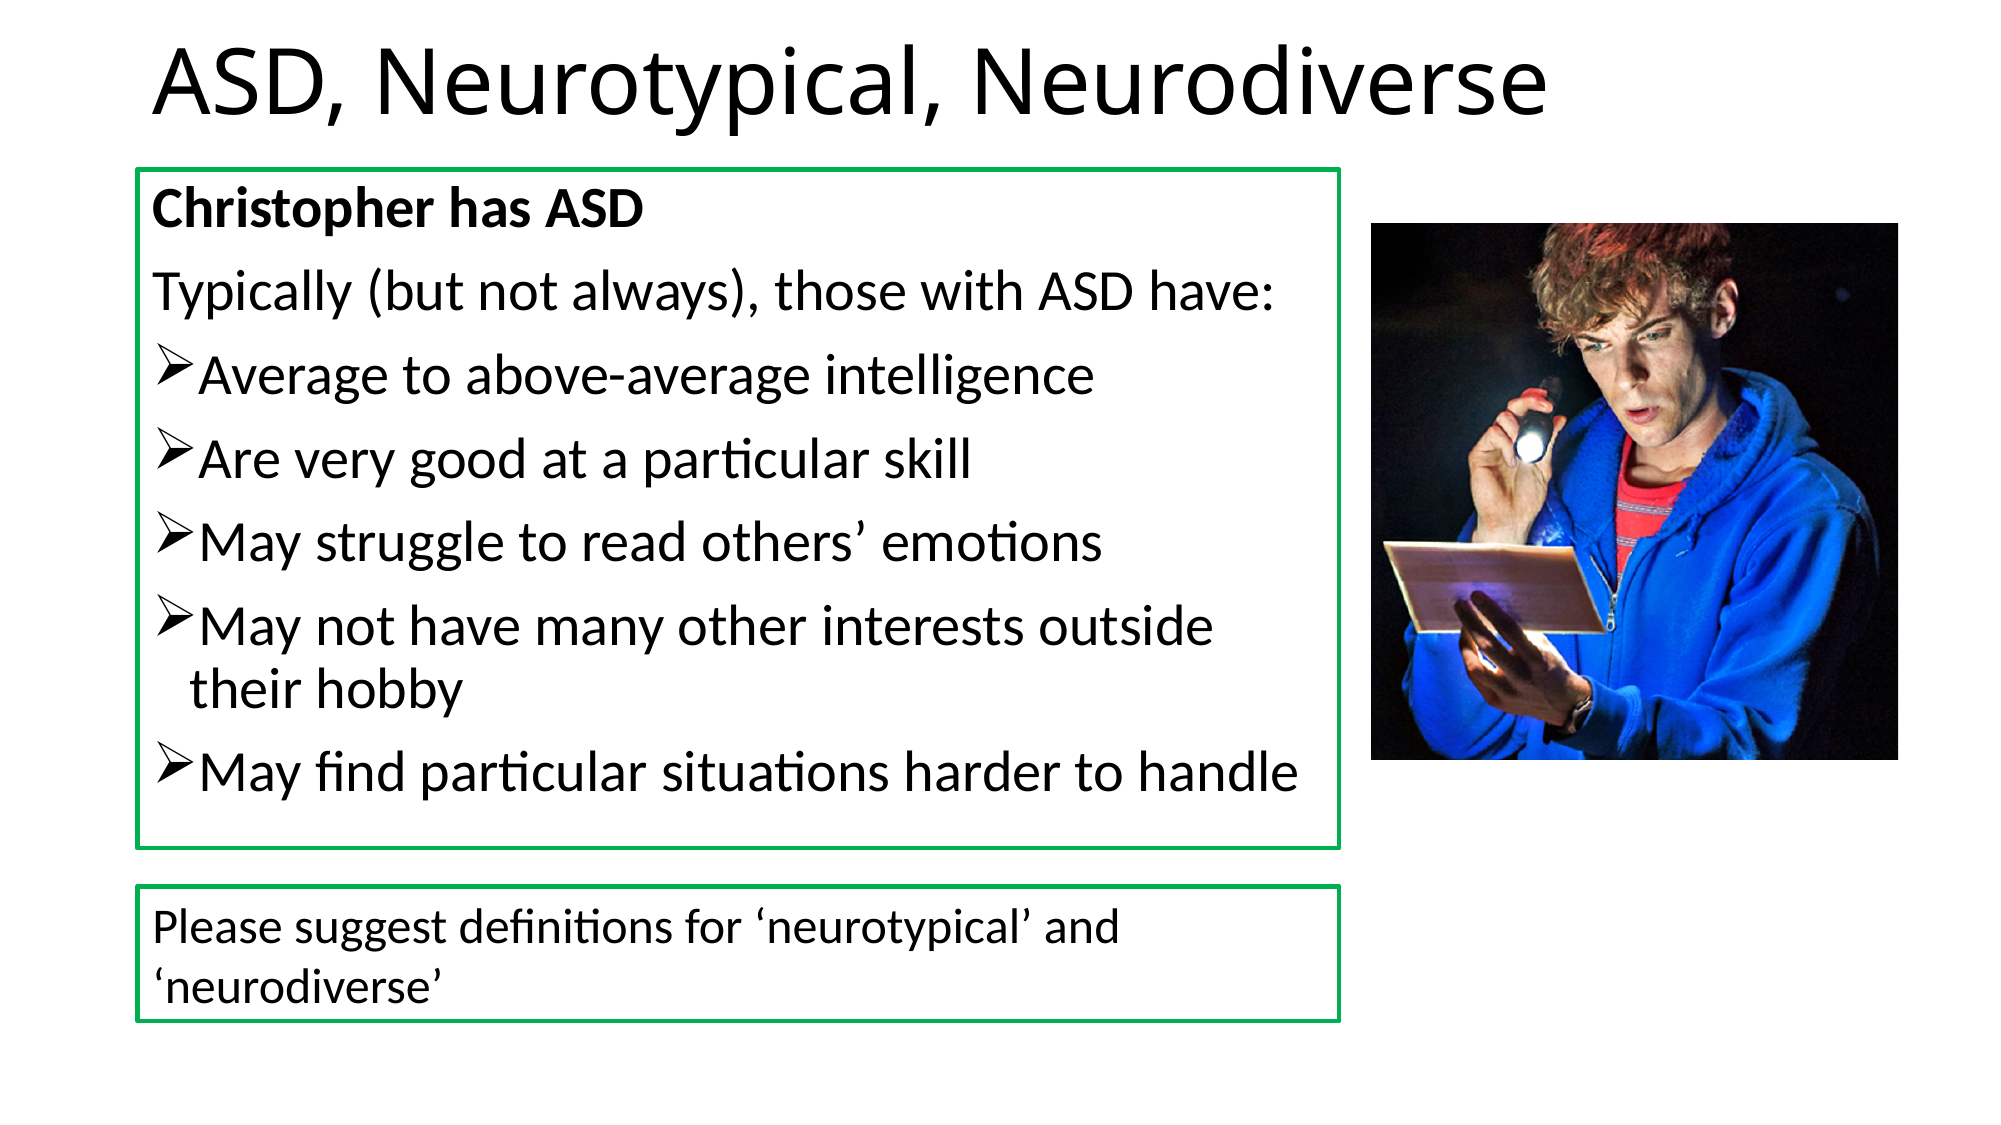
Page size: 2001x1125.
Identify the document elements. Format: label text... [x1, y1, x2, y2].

text_box Please suggest definitions for ‘neurotypical’ and ‘neurodiverse’ [137, 886, 1339, 1021]
picture [1371, 223, 1899, 760]
title ASD, Neurotypical, Neurodiverse [137, 0, 1863, 170]
list Christopher has ASD Typically (but not always), those with ASD have: Average to above-average intelligence Are very good at a particular skill May struggle to read others’ emotions May not have many other interests outside their hobby May find particular situations harder to handle [137, 169, 1339, 849]
